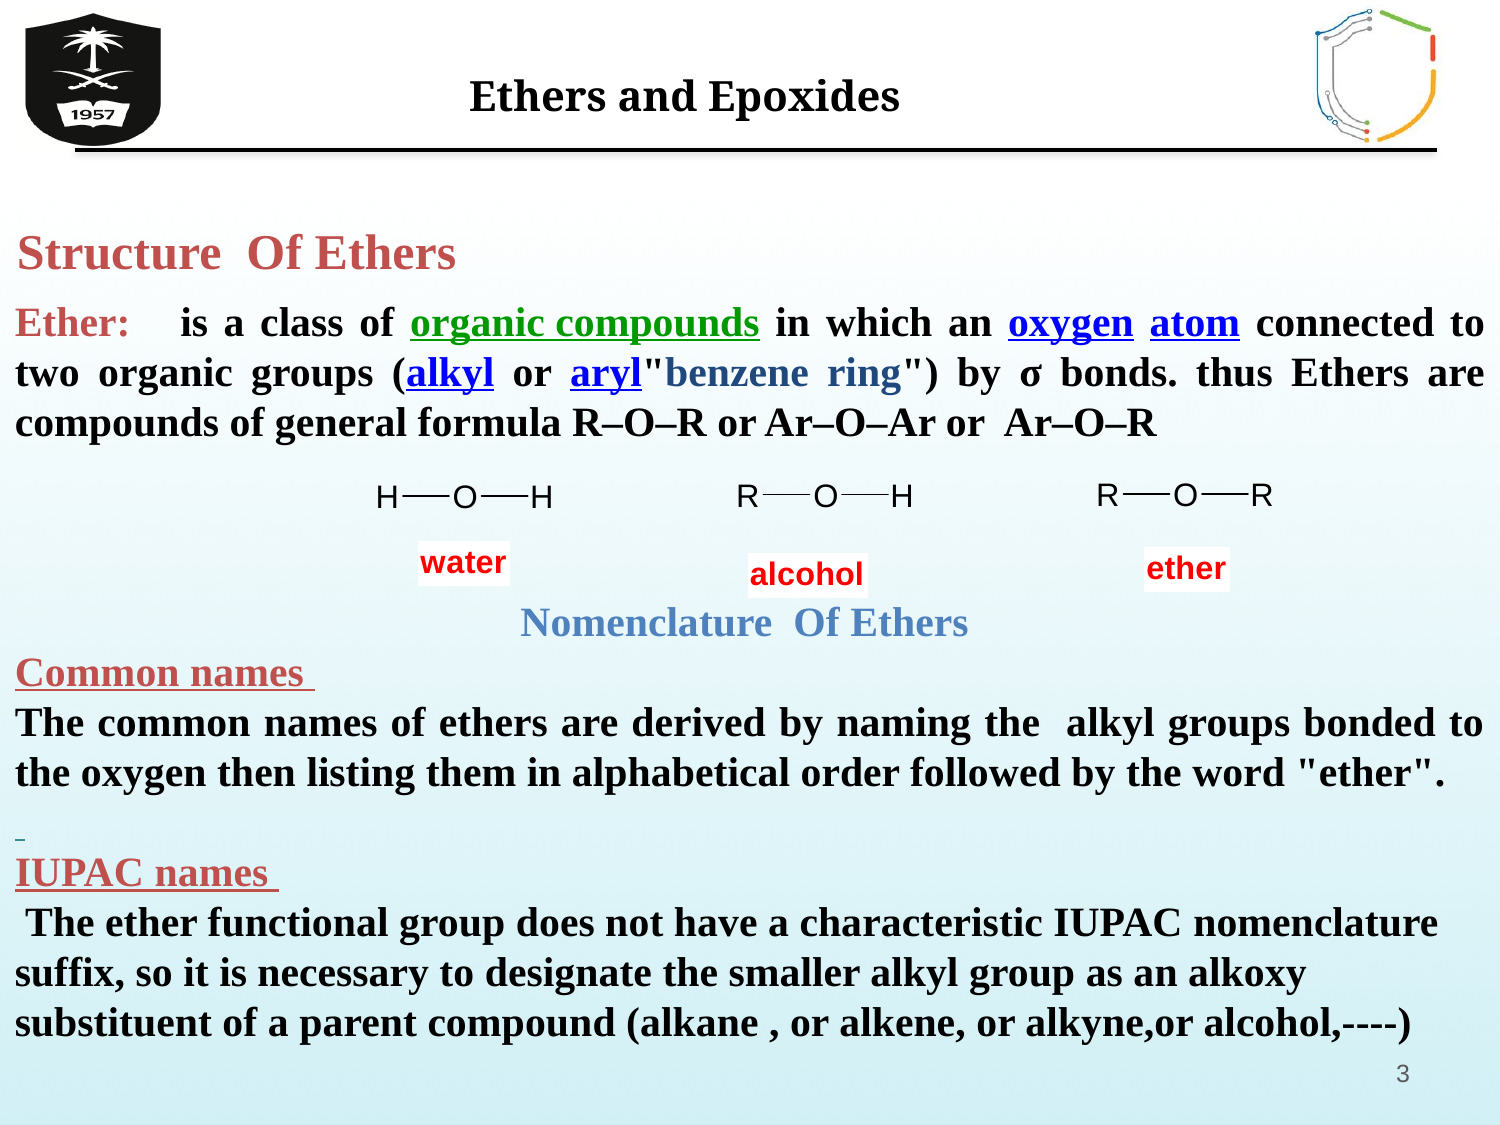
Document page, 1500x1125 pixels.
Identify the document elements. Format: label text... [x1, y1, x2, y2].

text_box Structure Of Ethers [2, 212, 472, 287]
picture [371, 476, 1282, 601]
slide_number 3 [1074, 1042, 1425, 1103]
picture [0, 0, 1500, 287]
text_box Ether: is a class of organic compounds in which an oxygen atom connected to two organic groups (alkyl or aryl"benzene ring") by σ bonds. thus Ethers are compounds of general formula R–O–R or Ar–O–Ar or Ar–O–R Nomenclature Of Ethers Common names The common names of ethers are derived by naming the alkyl groups bonded to the oxygen then listing them in alphabetical order followed by the word "ether". IUPAC names The ether functional group does not have a characteristic IUPAC nomenclature suffix, so it is necessary to designate the smaller alkyl group as an alkoxy substituent of a parent compound (alkane , or alkene, or alkyne,or alcohol,----) [0, 287, 1500, 1124]
text_box Ethers and Epoxides [454, 62, 916, 128]
